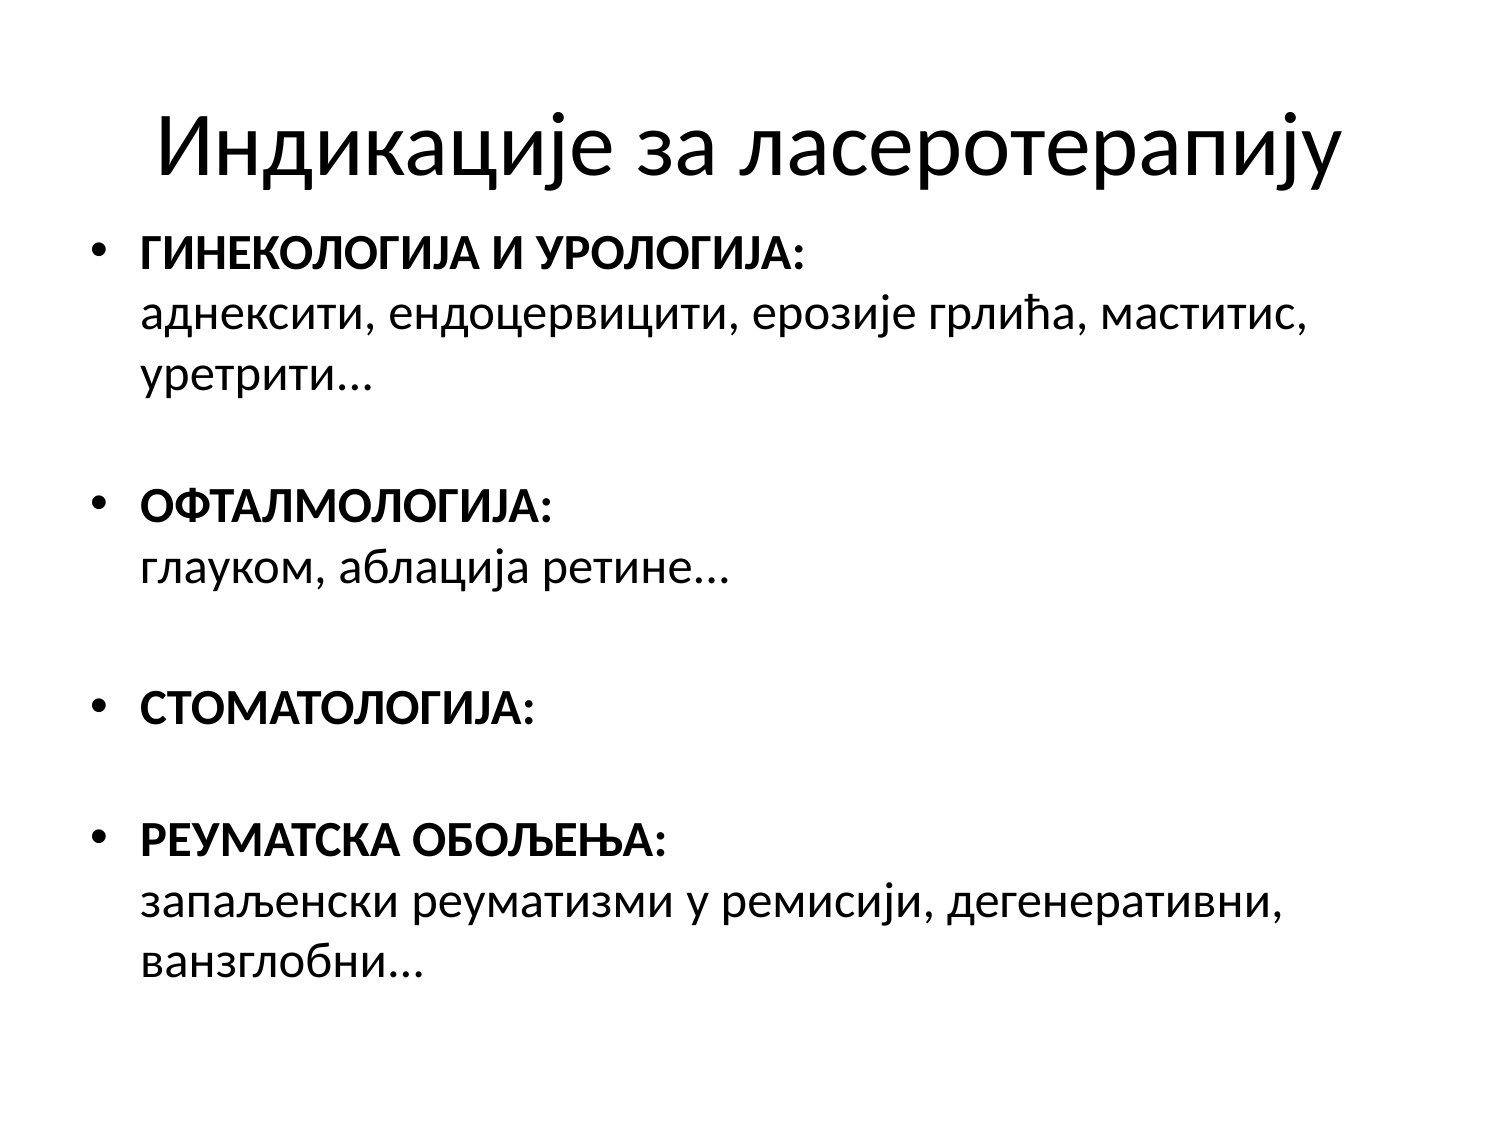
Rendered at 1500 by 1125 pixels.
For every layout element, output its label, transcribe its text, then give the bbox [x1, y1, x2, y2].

list ГИНЕКОЛОГИЈА И УРОЛОГИЈА: аднексити, ендоцервицити, ерозије грлића, маститис, уретрити... ОФТАЛМОЛОГИЈА: глауком, аблација ретине... СТОМАТОЛОГИЈА: РЕУМАТСКА ОБОЉЕЊА: запаљенски реуматизми у ремисији, дегенеративни, ванзглобни... [75, 210, 1425, 1005]
title Индикације за ласеротерапију [75, 45, 1425, 210]
